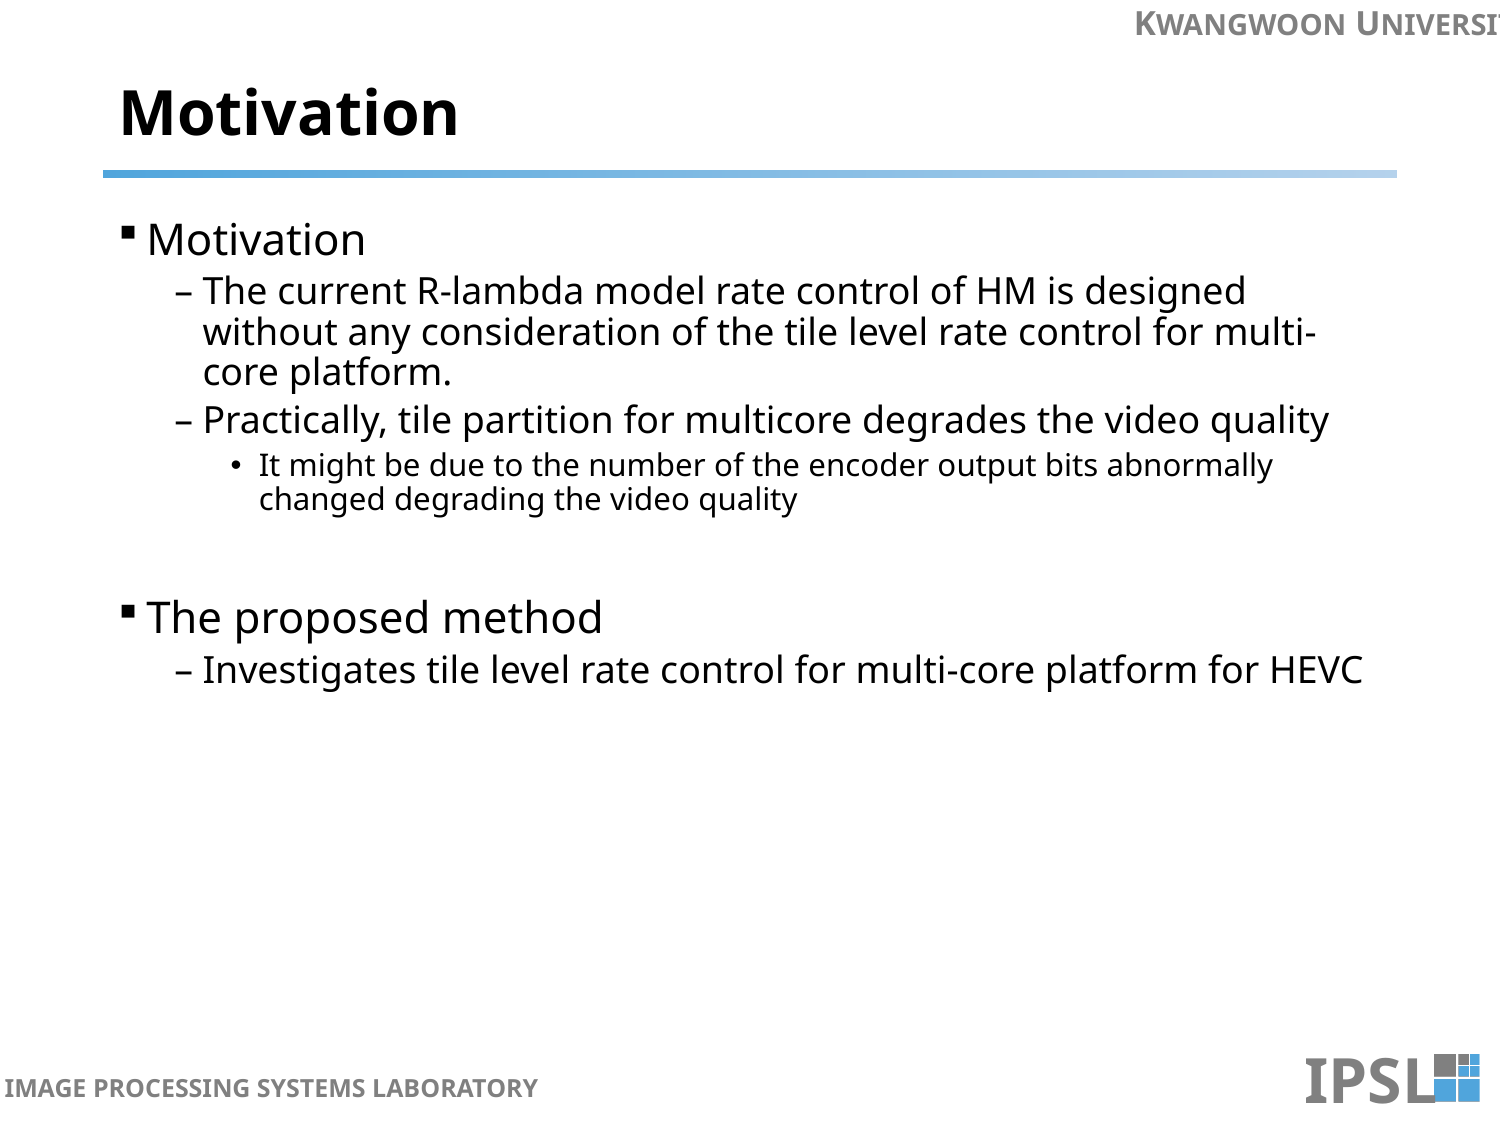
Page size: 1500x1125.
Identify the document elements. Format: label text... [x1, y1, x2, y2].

list Motivation The current R-lambda model rate control of HM is designed without any consideration of the tile level rate control for multi-core platform. Practically, tile partition for multicore degrades the video quality It might be due to the number of the encoder output bits abnormally changed degrading the video quality The proposed method Investigates tile level rate control for multi-core platform for HEVC [103, 209, 1397, 1014]
picture [1430, 1050, 1480, 1108]
title Motivation [103, 59, 1397, 171]
